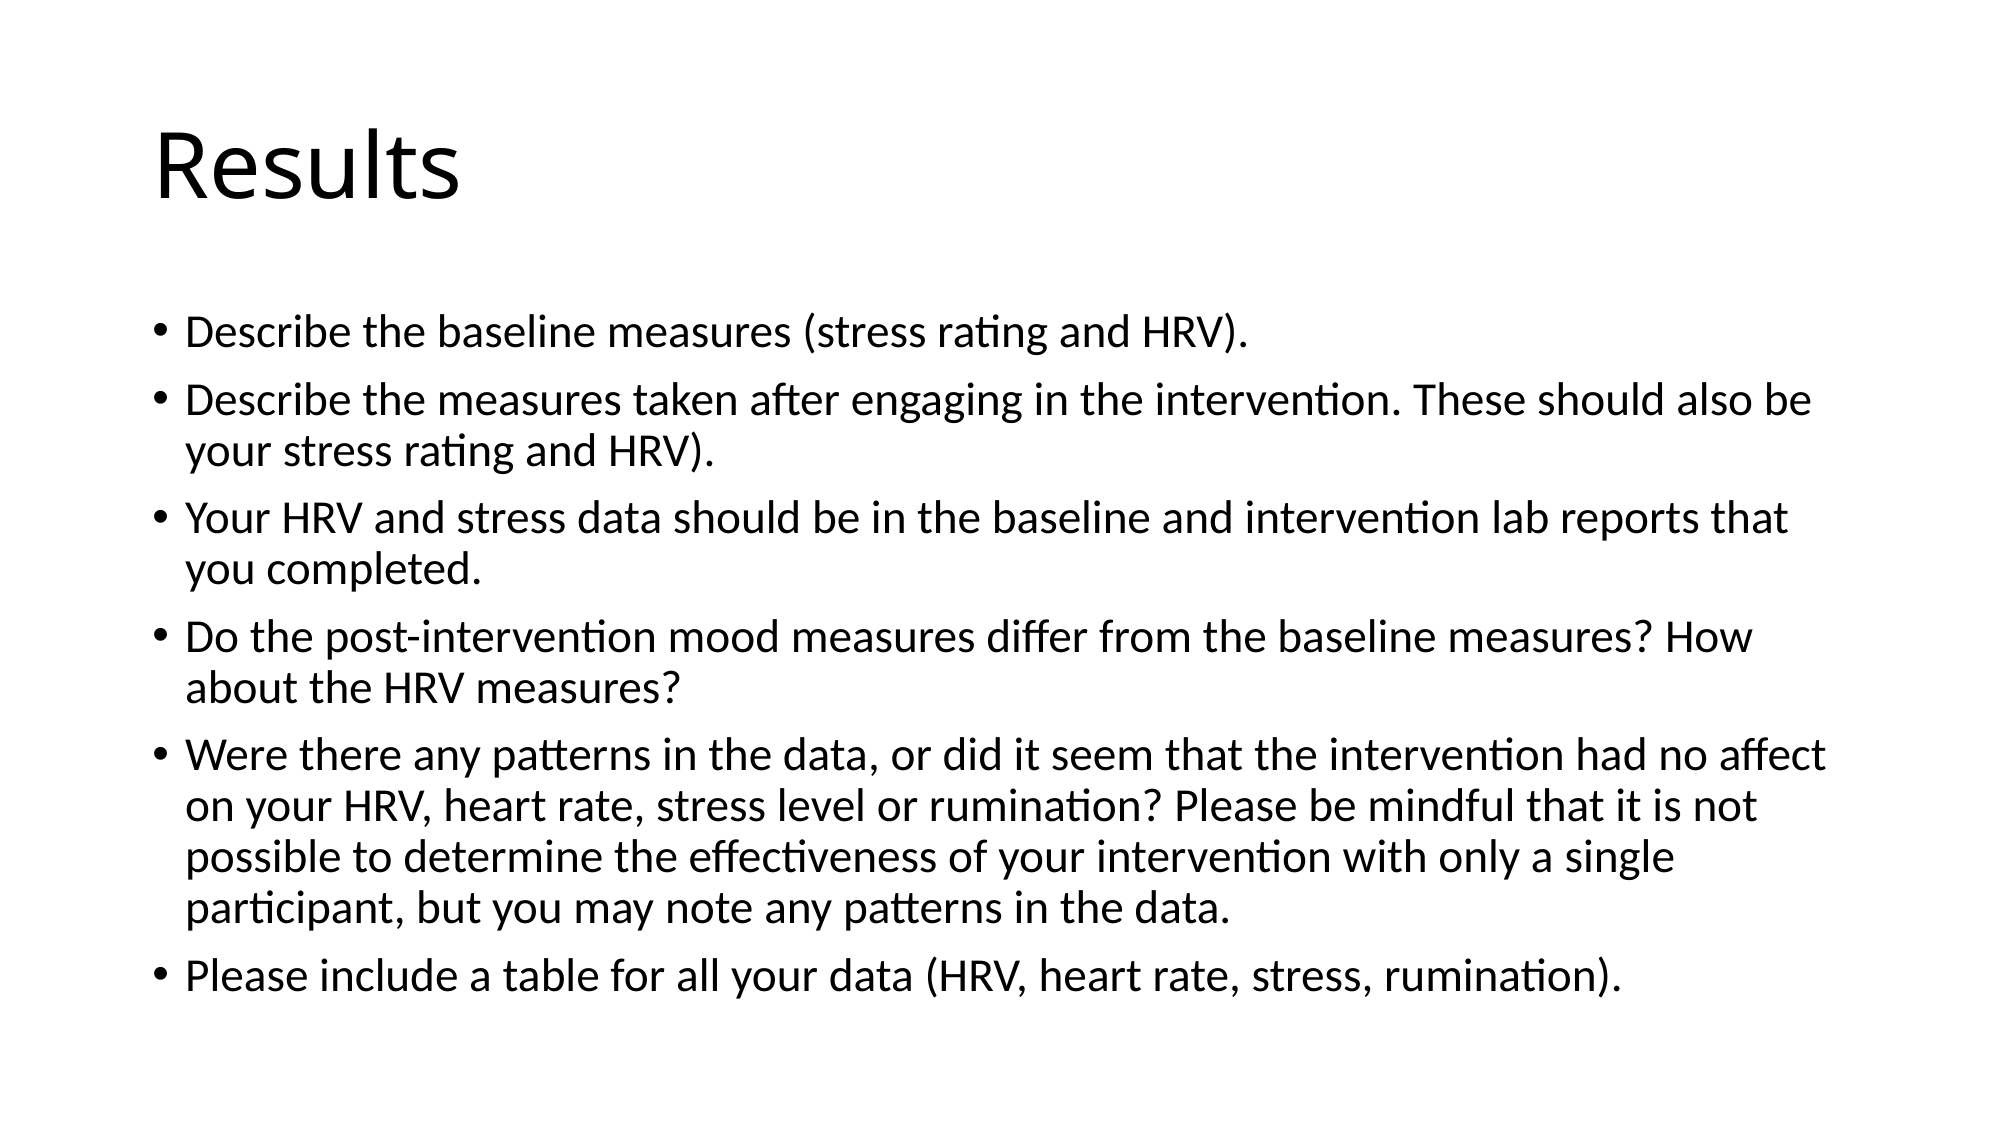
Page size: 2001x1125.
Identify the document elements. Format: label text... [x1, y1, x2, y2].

title Results [137, 59, 1863, 278]
list Describe the baseline measures (stress rating and HRV). Describe the measures taken after engaging in the intervention. These should also be your stress rating and HRV). Your HRV and stress data should be in the baseline and intervention lab reports that you completed. Do the post-intervention mood measures differ from the baseline measures? How about the HRV measures? Were there any patterns in the data, or did it seem that the intervention had no affect on your HRV, heart rate, stress level or rumination? Please be mindful that it is not possible to determine the effectiveness of your intervention with only a single participant, but you may note any patterns in the data. Please include a table for all your data (HRV, heart rate, stress, rumination). [137, 299, 1863, 1014]
